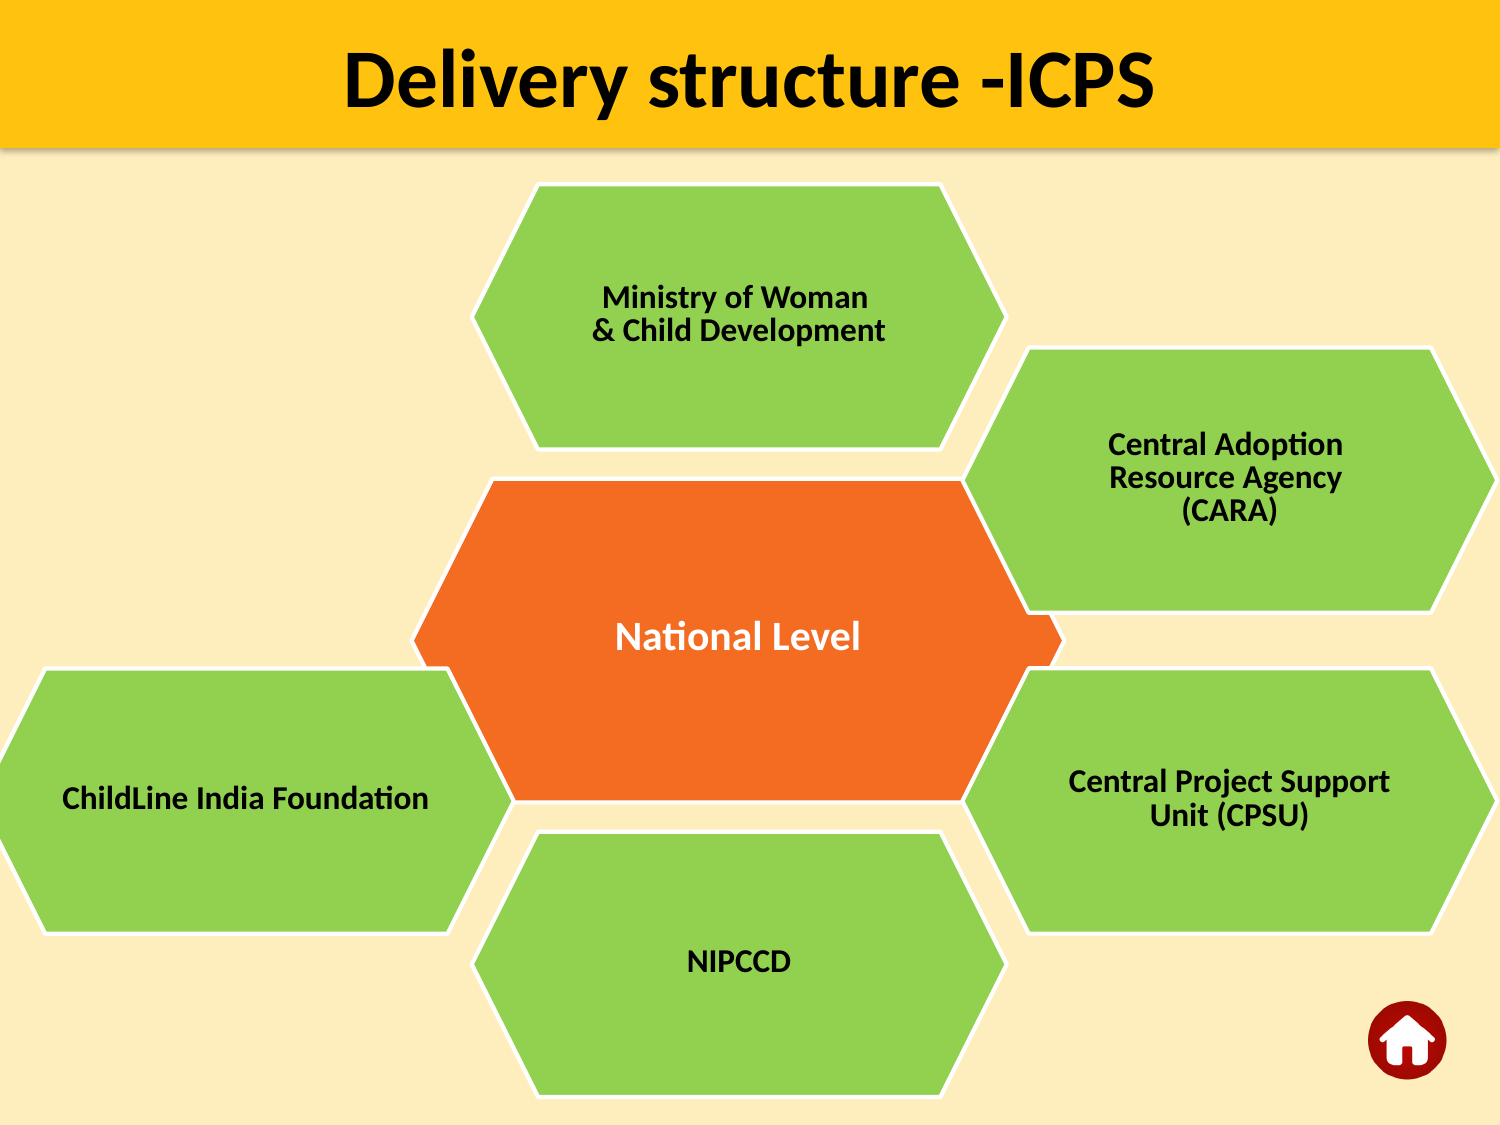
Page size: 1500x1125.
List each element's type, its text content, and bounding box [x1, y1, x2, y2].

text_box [0, 184, 1498, 1098]
title Delivery structure -ICPS [0, 16, 1500, 117]
